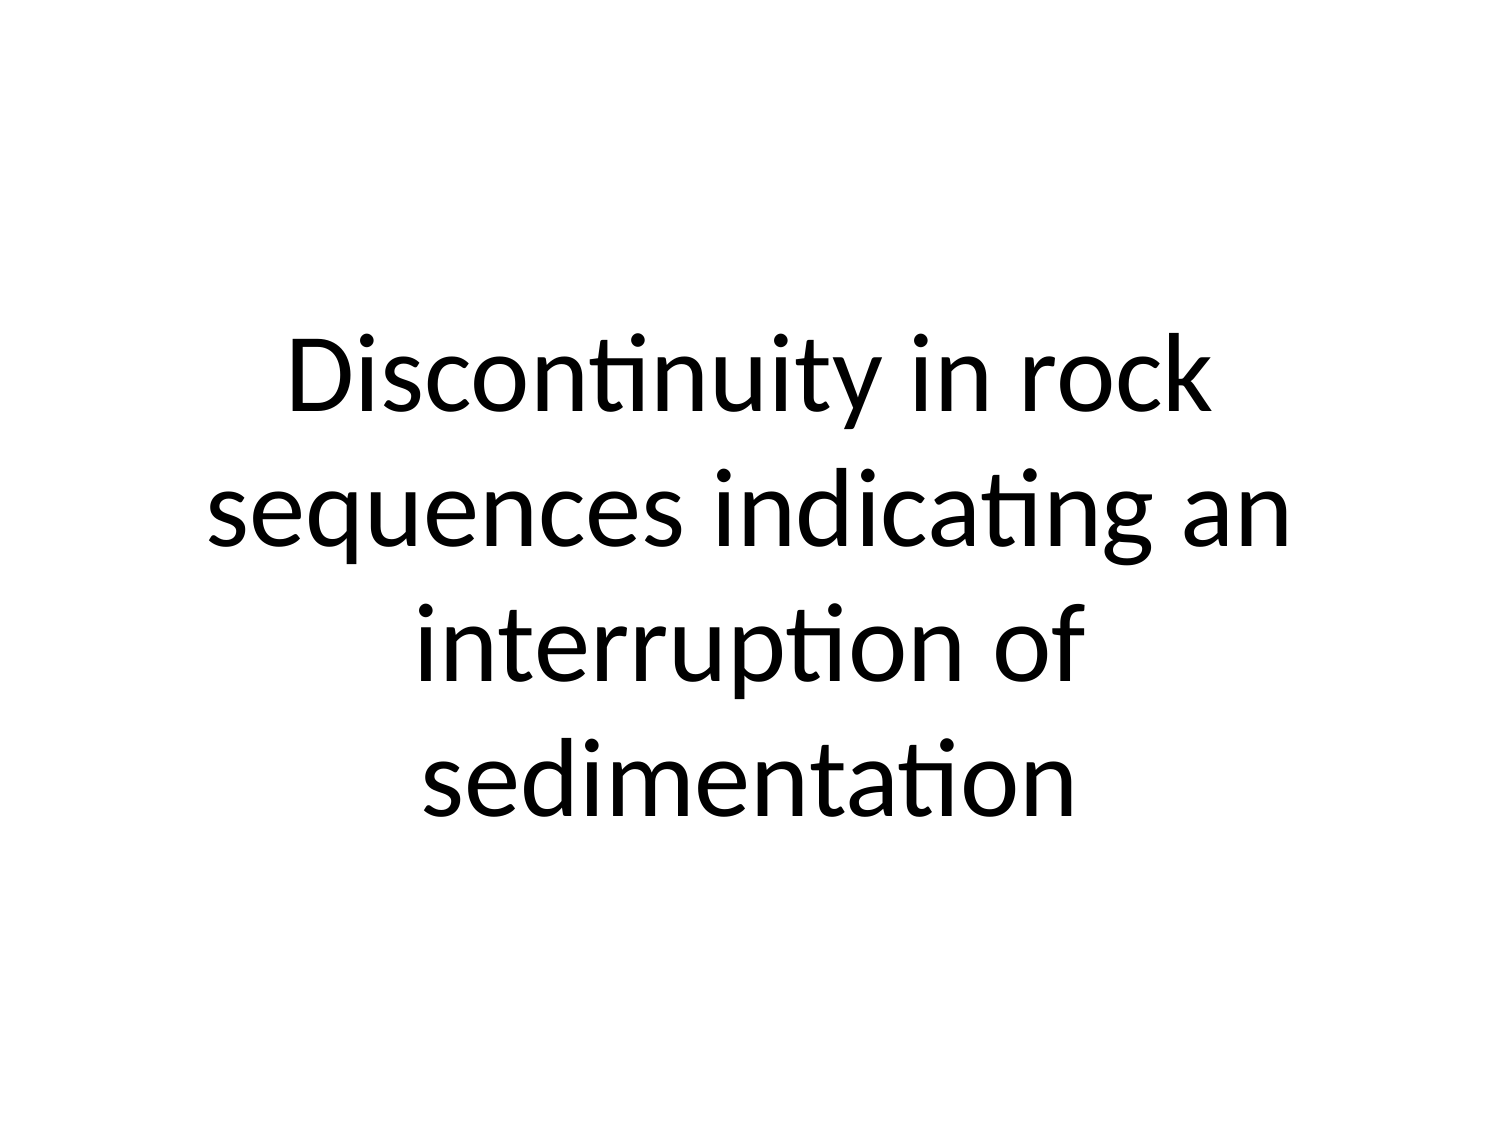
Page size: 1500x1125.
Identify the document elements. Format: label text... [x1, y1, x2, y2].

title Discontinuity in rock sequences indicating an interruption of sedimentation [112, 50, 1388, 1088]
